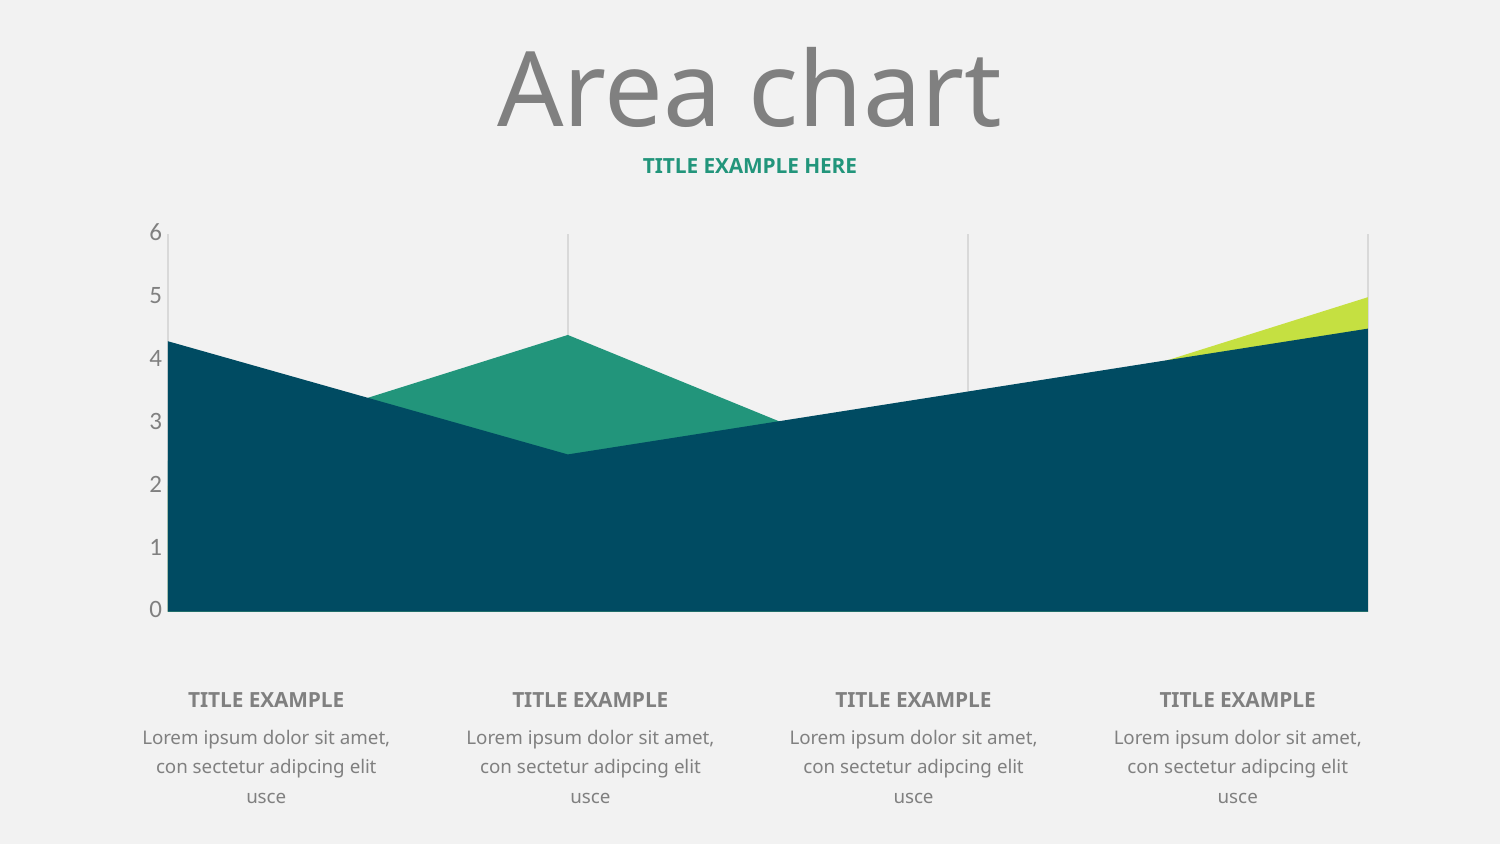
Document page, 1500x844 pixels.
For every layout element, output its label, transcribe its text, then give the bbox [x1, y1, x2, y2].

text_box Lorem ipsum dolor sit amet, con sectetur adipcing elit usce [1109, 719, 1366, 778]
text_box TITLE EXAMPLE [1109, 677, 1366, 719]
text_box Lorem ipsum dolor sit amet, con sectetur adipcing elit usce [138, 719, 395, 778]
text_box TITLE EXAMPLE [785, 677, 1042, 719]
text_box TITLE EXAMPLE [138, 677, 395, 719]
text_box TITLE EXAMPLE HERE [525, 143, 975, 194]
text_box Lorem ipsum dolor sit amet, con sectetur adipcing elit usce [462, 719, 719, 778]
text_box Area chart [306, 42, 1194, 144]
text_box TITLE EXAMPLE [462, 677, 719, 719]
text_box Lorem ipsum dolor sit amet, con sectetur adipcing elit usce [785, 719, 1042, 778]
chart [123, 213, 1394, 633]
